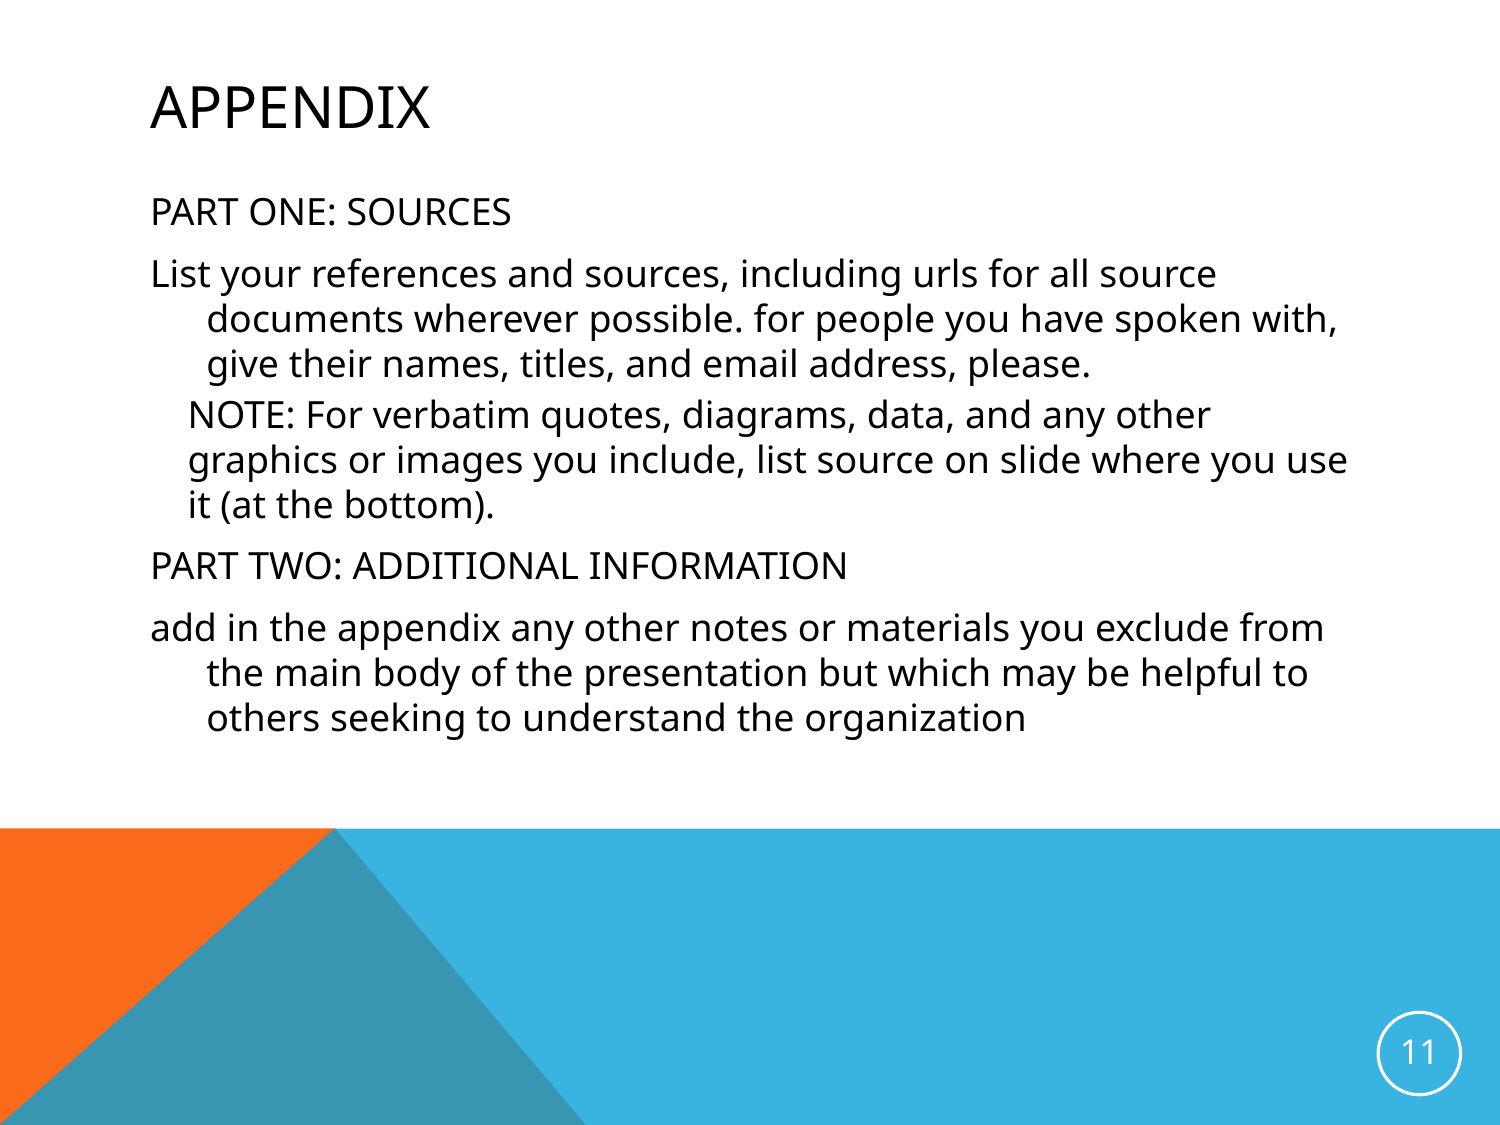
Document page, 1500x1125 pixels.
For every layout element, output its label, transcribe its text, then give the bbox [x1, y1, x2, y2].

slide_number 11 [1376, 1010, 1463, 1097]
list PART ONE: SOURCES List your references and sources, including urls for all source documents wherever possible. for people you have spoken with, give their names, titles, and email address, please. NOTE: For verbatim quotes, diagrams, data, and any other graphics or images you include, list source on slide where you use it (at the bottom). PART TWO: ADDITIONAL INFORMATION add in the appendix any other notes or materials you exclude from the main body of the presentation but which may be helpful to others seeking to understand the organization [135, 180, 1369, 768]
title Appendix [135, 60, 1369, 150]
